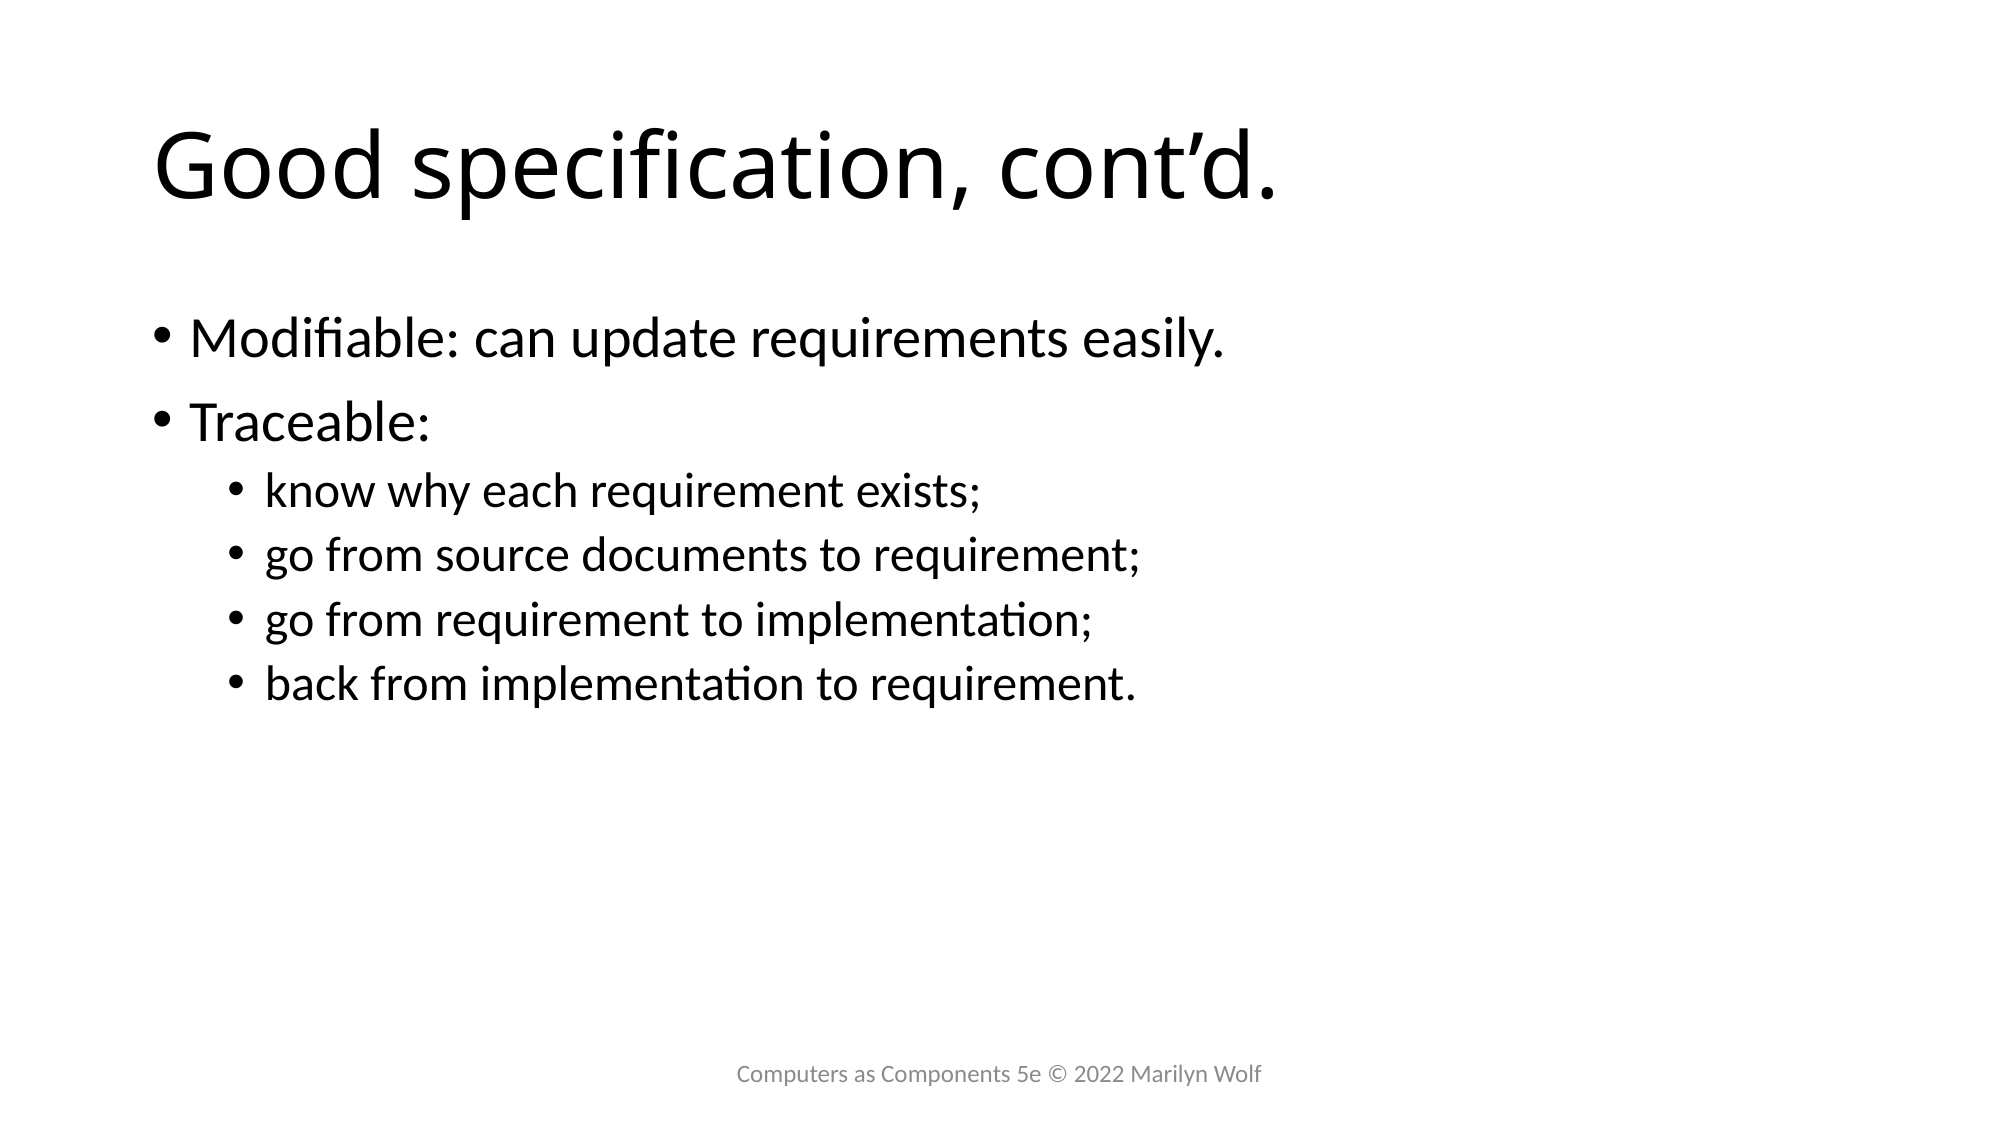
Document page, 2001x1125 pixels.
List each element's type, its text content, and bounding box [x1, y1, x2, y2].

footer Computers as Components 5e © 2022 Marilyn Wolf [662, 1042, 1338, 1103]
list Modifiable: can update requirements easily. Traceable: know why each requirement exists; go from source documents to requirement; go from requirement to implementation; back from implementation to requirement. [137, 299, 1863, 1014]
title Good specification, cont’d. [137, 59, 1863, 278]
